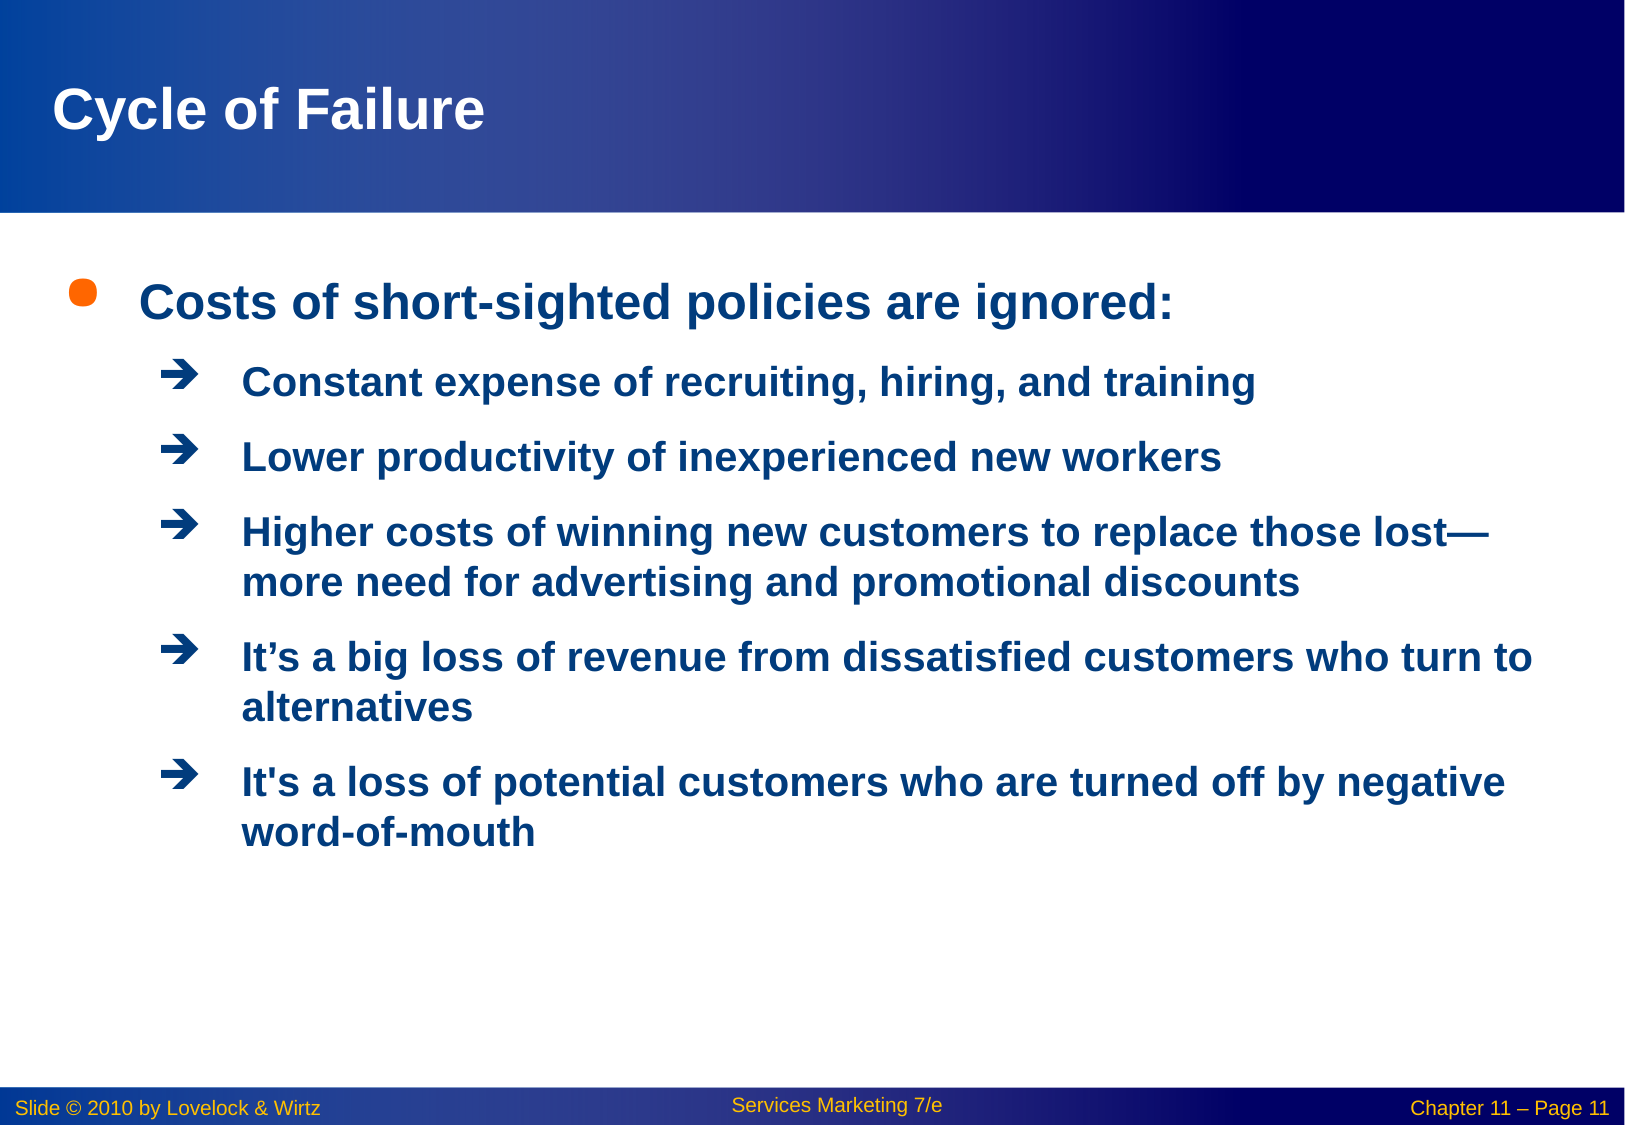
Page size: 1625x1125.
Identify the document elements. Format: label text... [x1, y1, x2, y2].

title Cycle of Failure [36, 37, 1088, 176]
list Costs of short-sighted policies are ignored: Constant expense of recruiting, hiring, and training Lower productivity of inexperienced new workers Higher costs of winning new customers to replace those lost—more need for advertising and promotional discounts It’s a big loss of revenue from dissatisfied customers who turn to alternatives It's a loss of potential customers who are turned off by negative word-of-mouth [49, 261, 1588, 1051]
